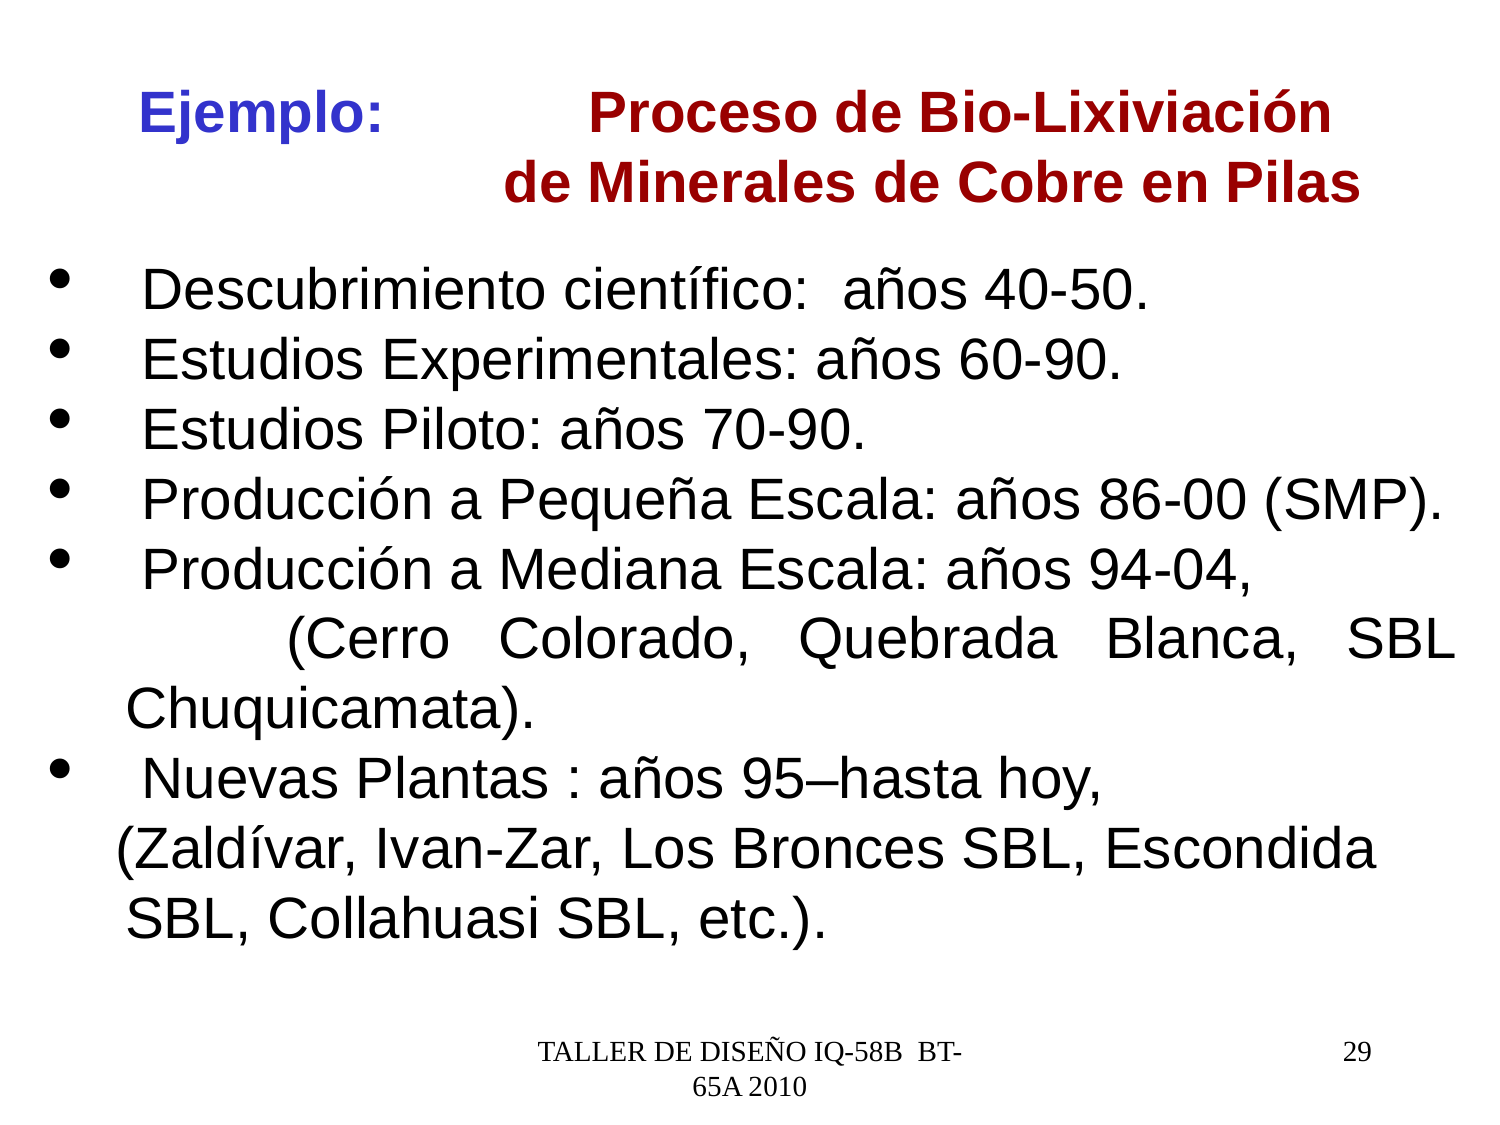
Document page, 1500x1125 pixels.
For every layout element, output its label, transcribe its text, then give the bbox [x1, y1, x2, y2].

text_box Ejemplo: Proceso de Bio-Lixiviación de Minerales de Cobre en Pilas [123, 66, 1387, 221]
text_box Descubrimiento científico: años 40-50. Estudios Experimentales: años 60-90. Estudios Piloto: años 70-90. Producción a Pequeña Escala: años 86-00 (SMP). Producción a Mediana Escala: años 94-04, (Cerro Colorado, Quebrada Blanca, SBL Chuquicamata). Nuevas Plantas : años 95–hasta hoy, (Zaldívar, Ivan-Zar, Los Bronces SBL, Escondida SBL, Collahuasi SBL, etc.). [35, 243, 1471, 958]
footer TALLER DE DISEÑO IQ-58B BT-65A 2010 [512, 1024, 988, 1101]
slide_number 29 [1074, 1024, 1388, 1101]
